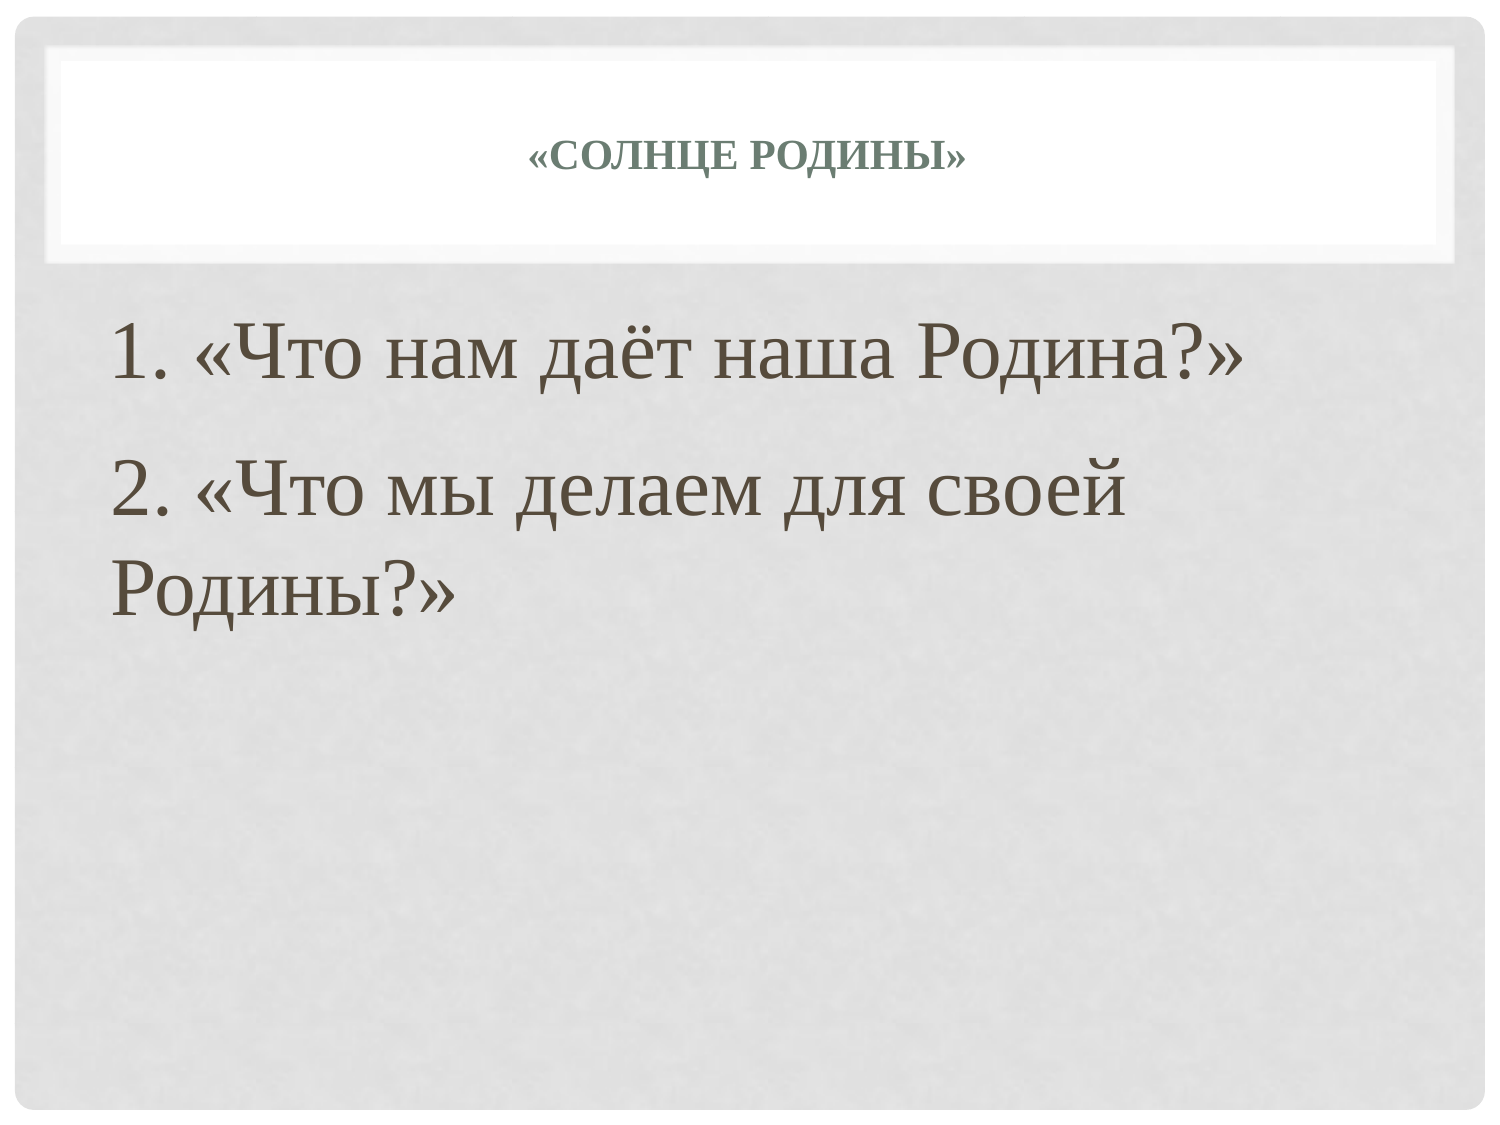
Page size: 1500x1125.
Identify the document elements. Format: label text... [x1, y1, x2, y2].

title «Солнце Родины» [69, 66, 1425, 238]
list 1. «Что нам даёт наша Родина?» [75, 287, 1425, 421]
text_box 2. «Что мы делаем для своей Родины?» [76, 424, 1427, 558]
